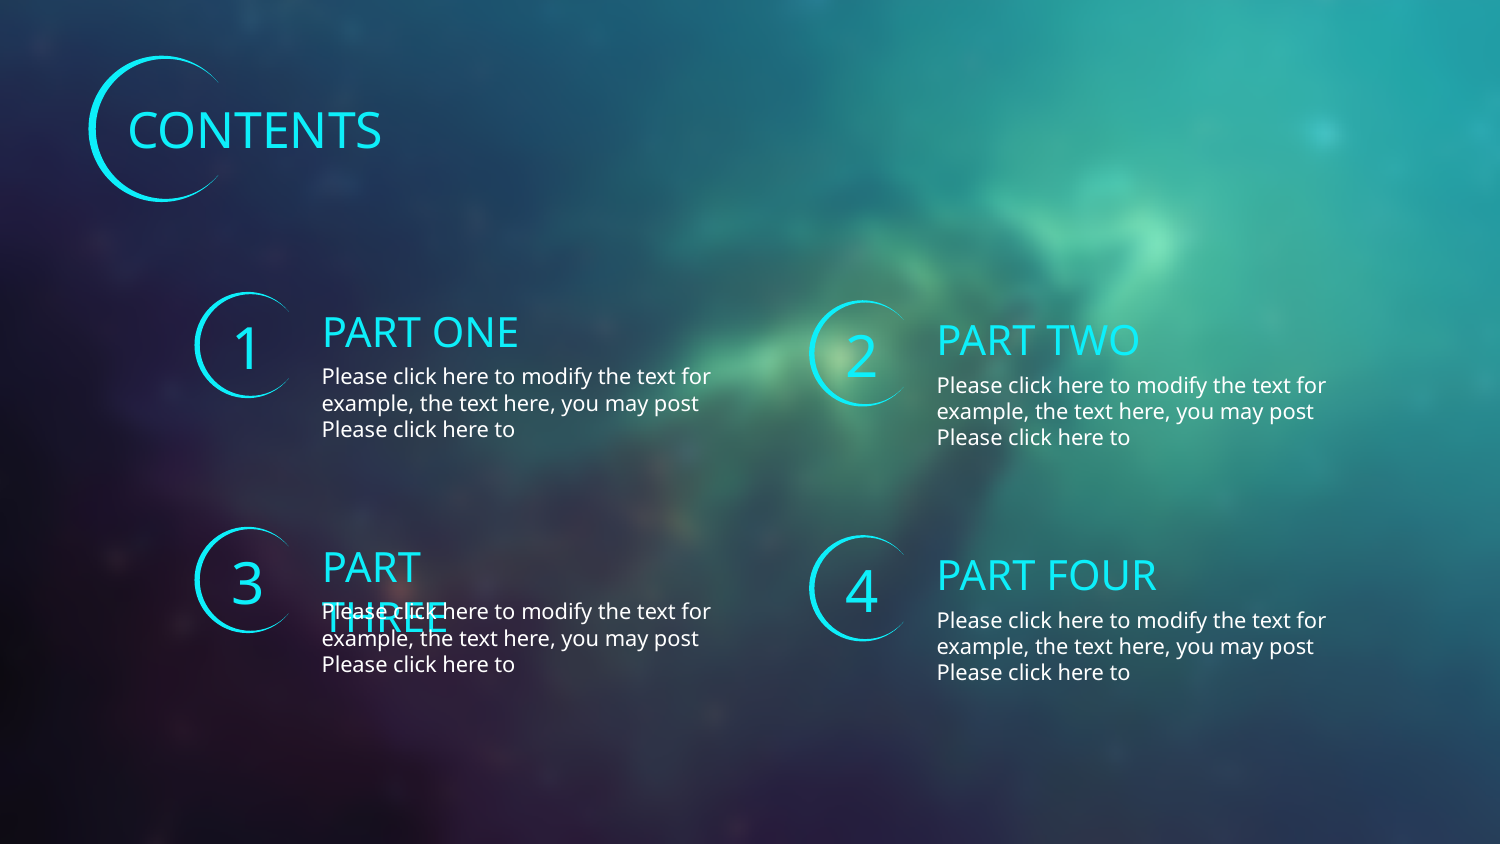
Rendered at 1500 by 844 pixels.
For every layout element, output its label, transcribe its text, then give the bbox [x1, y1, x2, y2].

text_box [921, 306, 1353, 460]
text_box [306, 298, 738, 451]
text_box CONTENTS [112, 90, 437, 166]
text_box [306, 533, 738, 686]
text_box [194, 526, 289, 634]
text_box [194, 291, 289, 399]
picture [0, 0, 1500, 844]
text_box [86, 53, 221, 205]
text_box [808, 299, 904, 407]
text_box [921, 541, 1353, 694]
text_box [808, 534, 904, 642]
